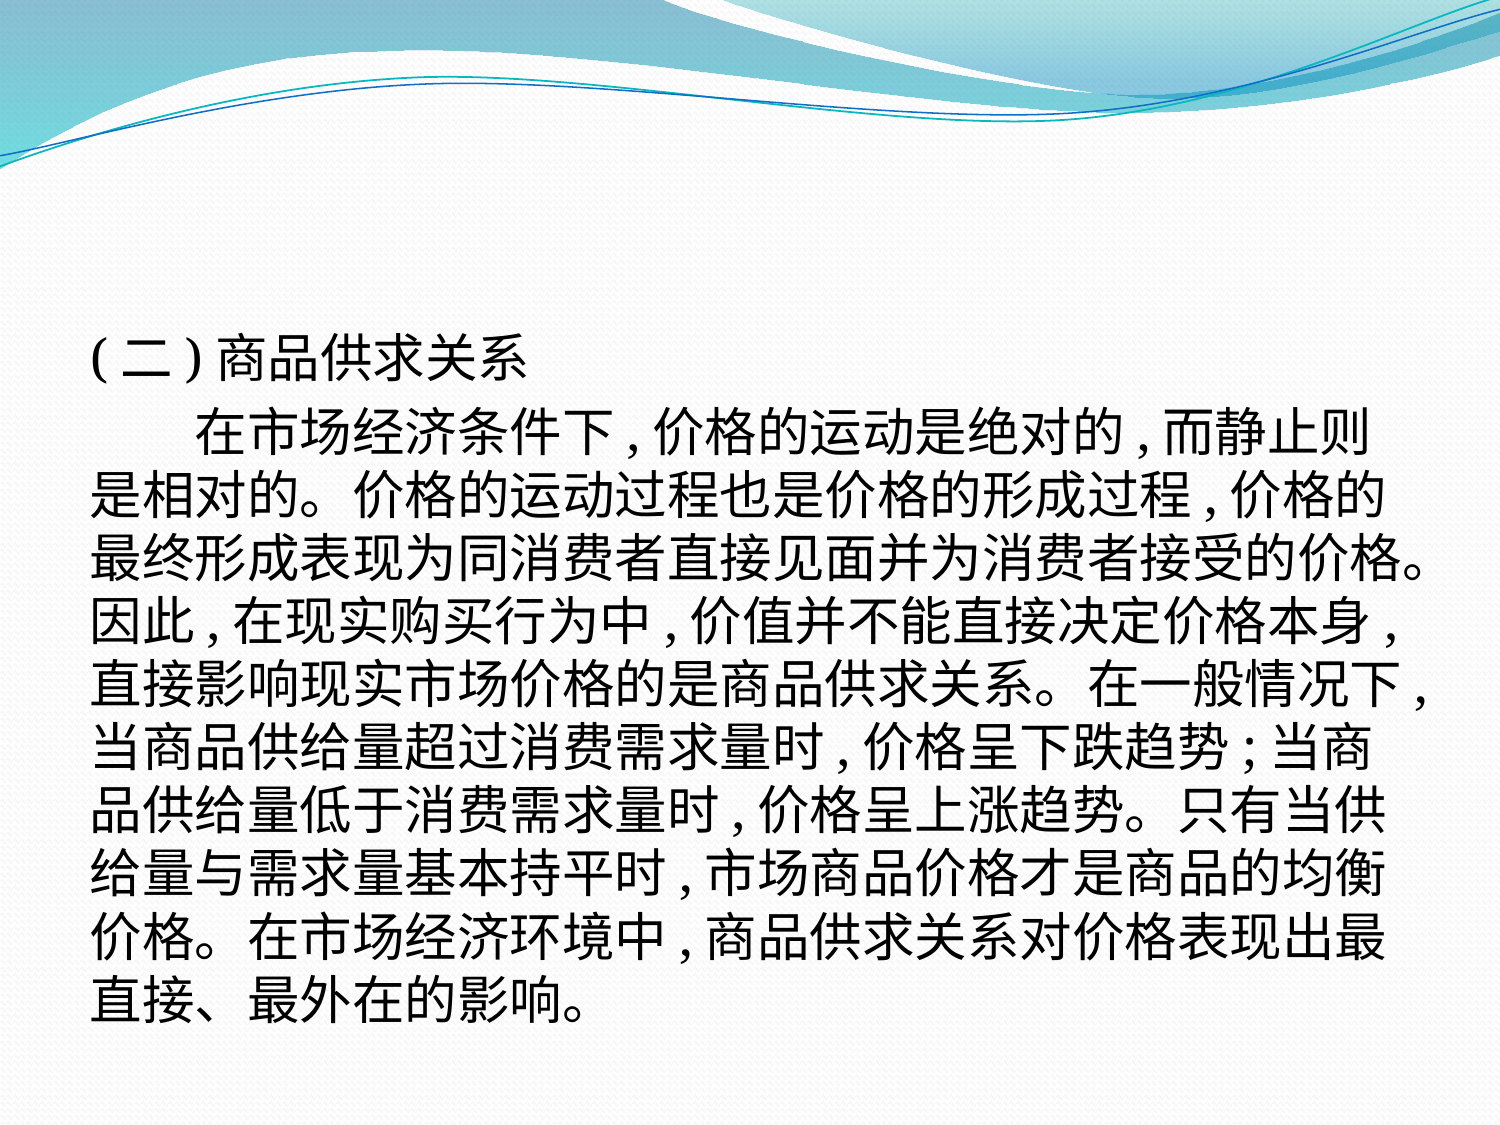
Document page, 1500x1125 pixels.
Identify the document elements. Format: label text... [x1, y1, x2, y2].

list (二)商品供求关系 在市场经济条件下,价格的运动是绝对的,而静止则是相对的。价格的运动过程也是价格的形成过程,价格的最终形成表现为同消费者直接见面并为消费者接受的价格。因此,在现实购买行为中,价值并不能直接决定价格本身,直接影响现实市场价格的是商品供求关系。在一般情况下,当商品供给量超过消费需求量时,价格呈下跌趋势;当商品供给量低于消费需求量时,价格呈上涨趋势。只有当供给量与需求量基本持平时,市场商品价格才是商品的均衡价格。在市场经济环境中,商品供求关系对价格表现出最直接、最外在的影响。 [75, 317, 1425, 1038]
